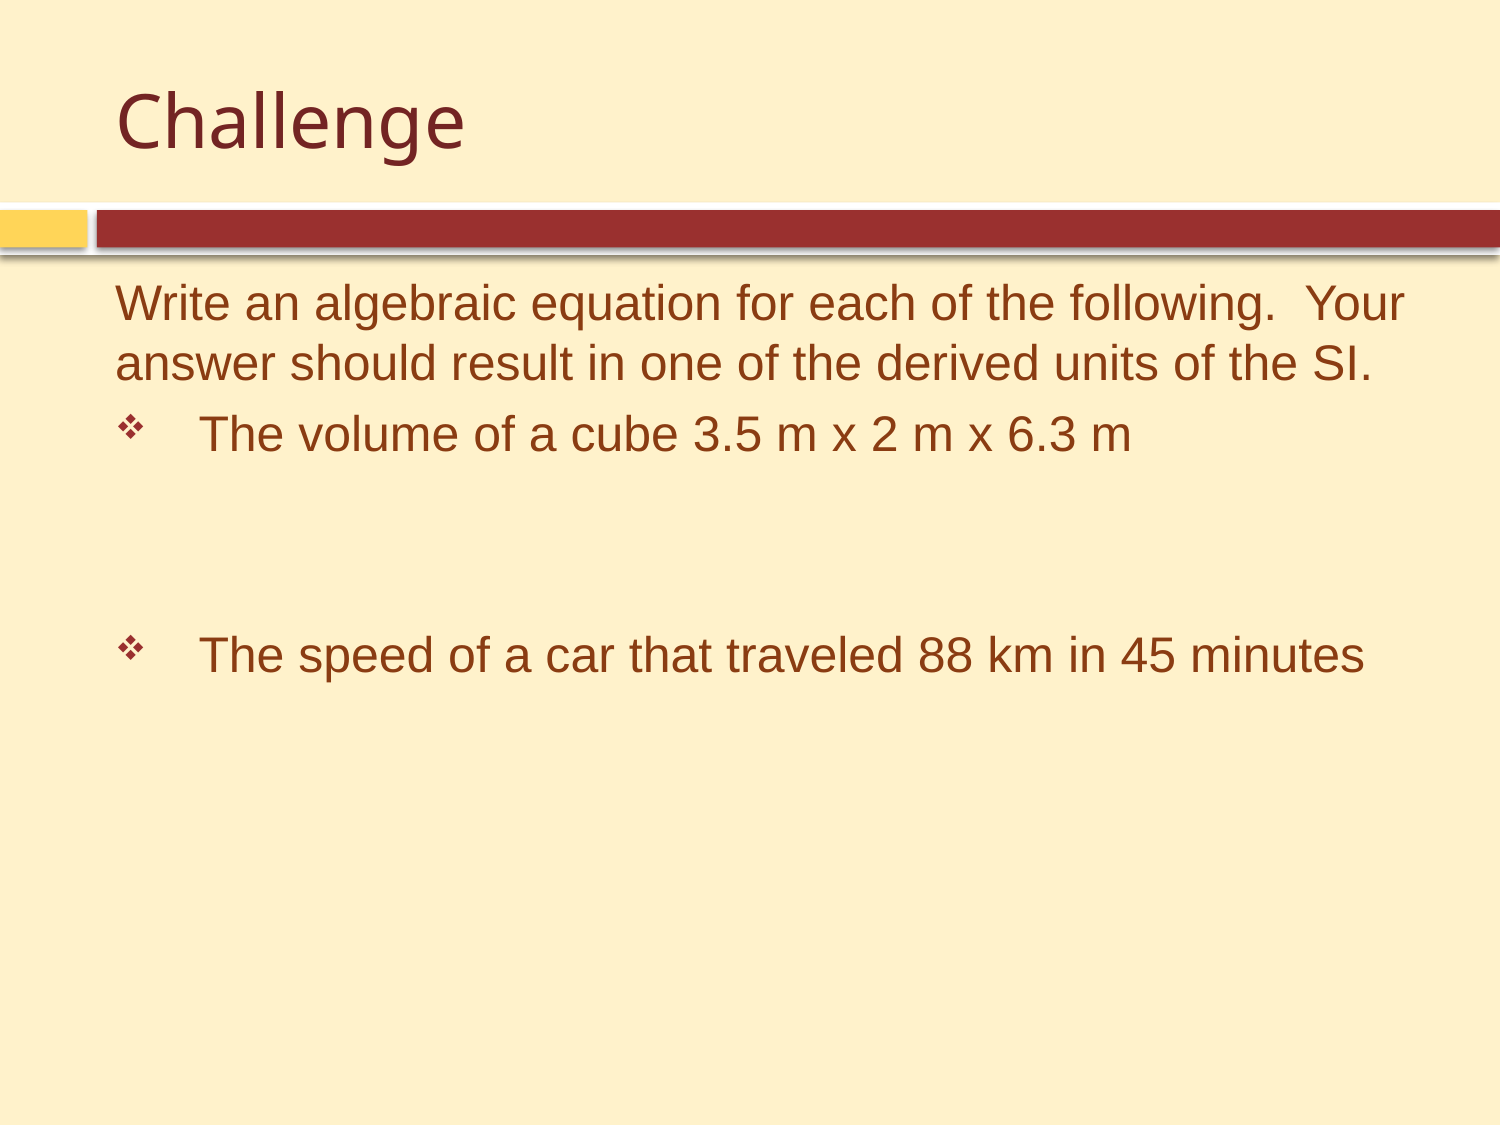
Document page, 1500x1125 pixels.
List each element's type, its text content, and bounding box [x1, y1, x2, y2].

title Challenge [100, 37, 1438, 200]
list Write an algebraic equation for each of the following. Your answer should result in one of the derived units of the SI. The volume of a cube 3.5 m x 2 m x 6.3 m The speed of a car that traveled 88 km in 45 minutes [100, 262, 1438, 1000]
